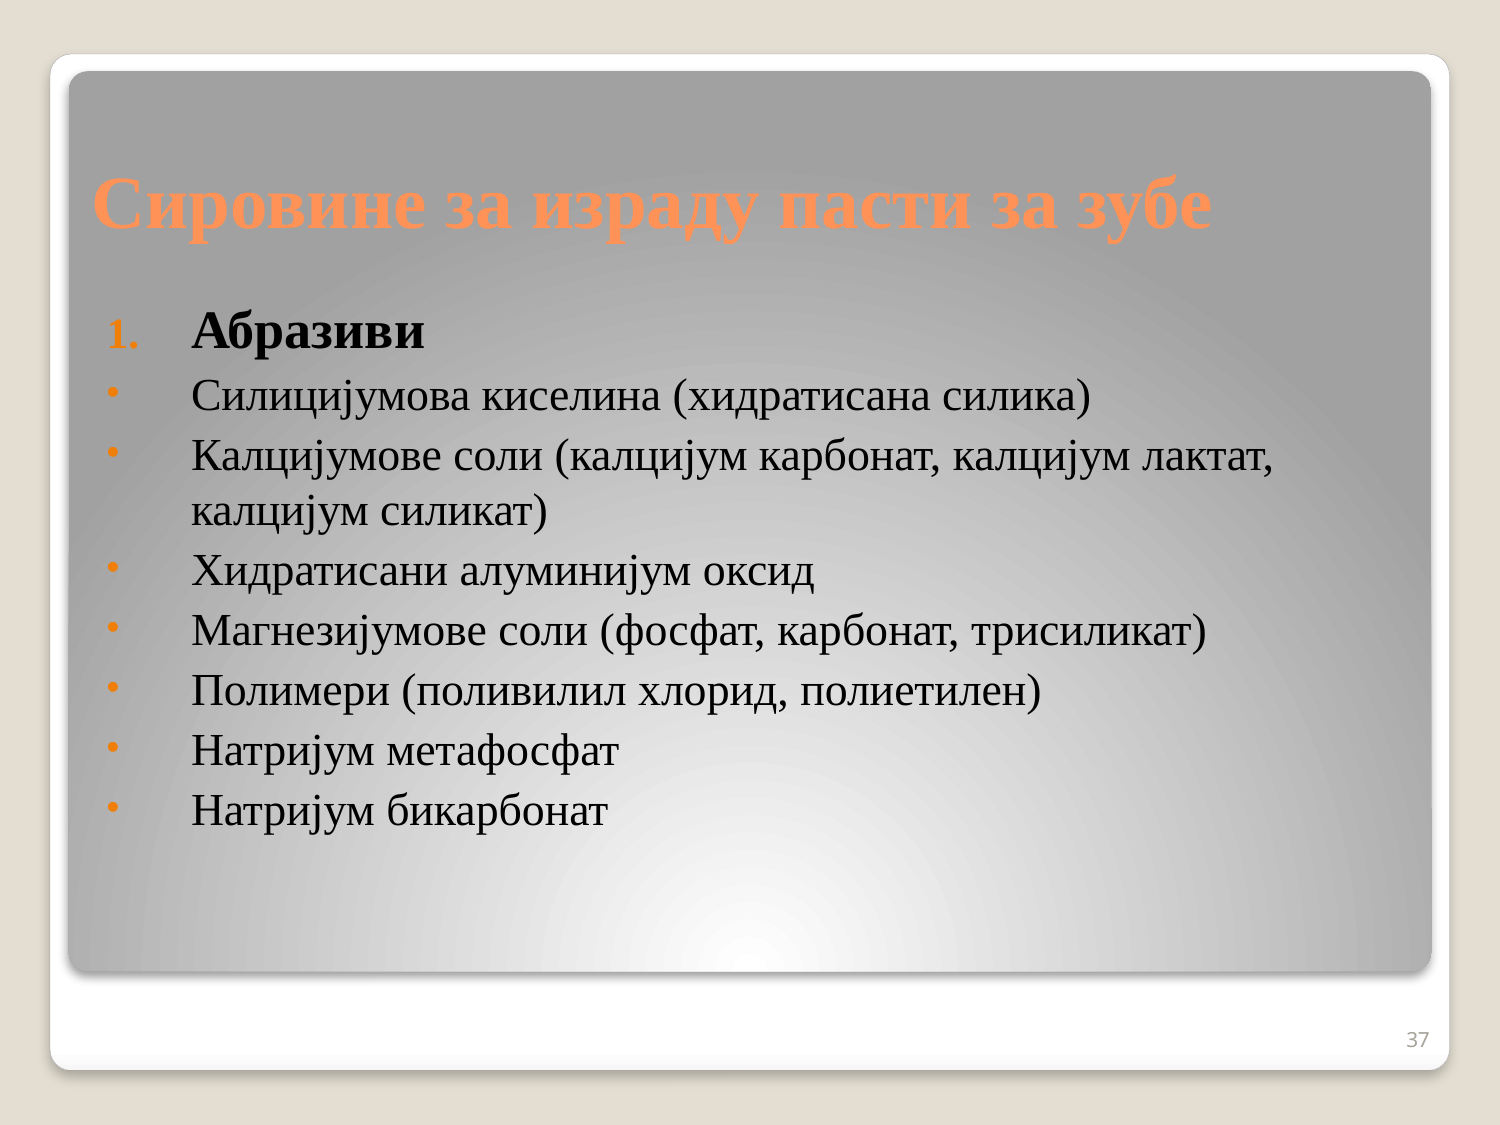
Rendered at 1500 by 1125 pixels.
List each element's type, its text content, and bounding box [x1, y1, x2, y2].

list Абразиви Силицијумова киселина (хидратисана силика) Калцијумове соли (калцијум карбонат, калцијум лактат, калцијум силикат) Хидратисани алуминијум оксид Магнезијумове соли (фосфат, карбонат, трисиликат) Полимери (поливилил хлорид, полиетилен) Натријум метафосфат Натријум бикарбонат [76, 278, 1420, 966]
slide_number 37 [1369, 1002, 1445, 1063]
title Сировине за израду пасти за зубе [76, 78, 1420, 251]
